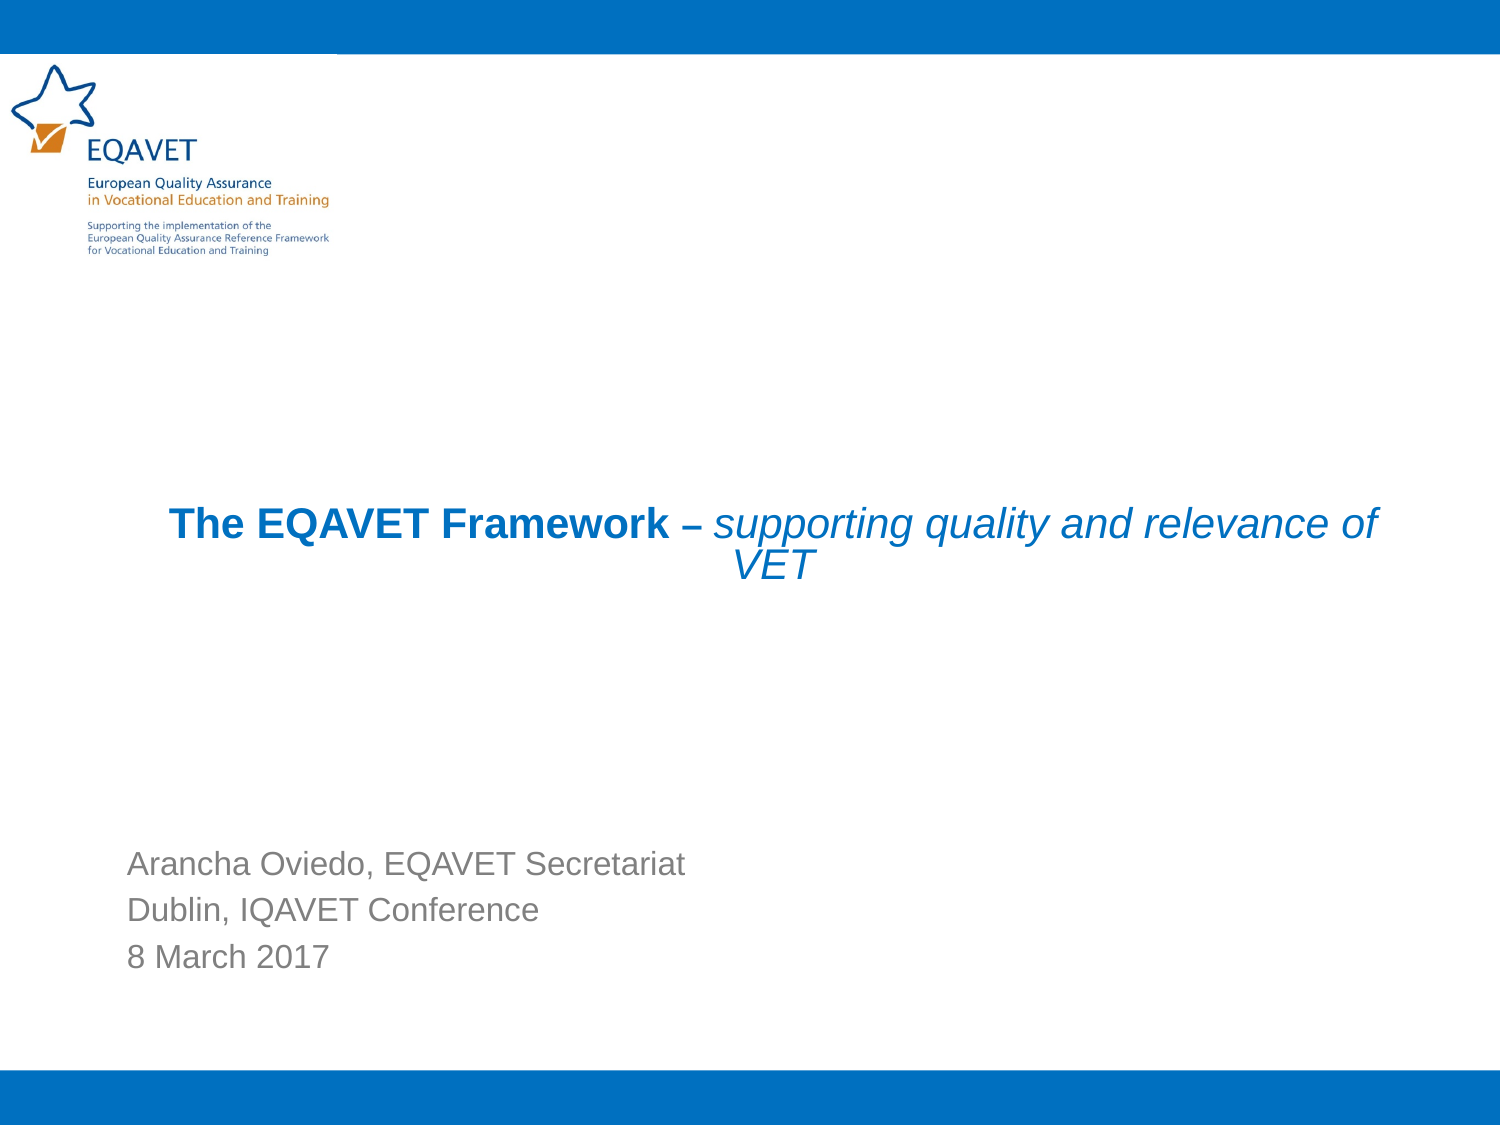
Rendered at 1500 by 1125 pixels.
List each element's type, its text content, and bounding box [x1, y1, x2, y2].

title The EQAVET Framework – supporting quality and relevance of VET [135, 456, 1411, 698]
subtitle Arancha Oviedo, EQAVET Secretariat Dublin, IQAVET Conference 8 March 2017 [112, 834, 1459, 1047]
picture [0, 54, 337, 269]
